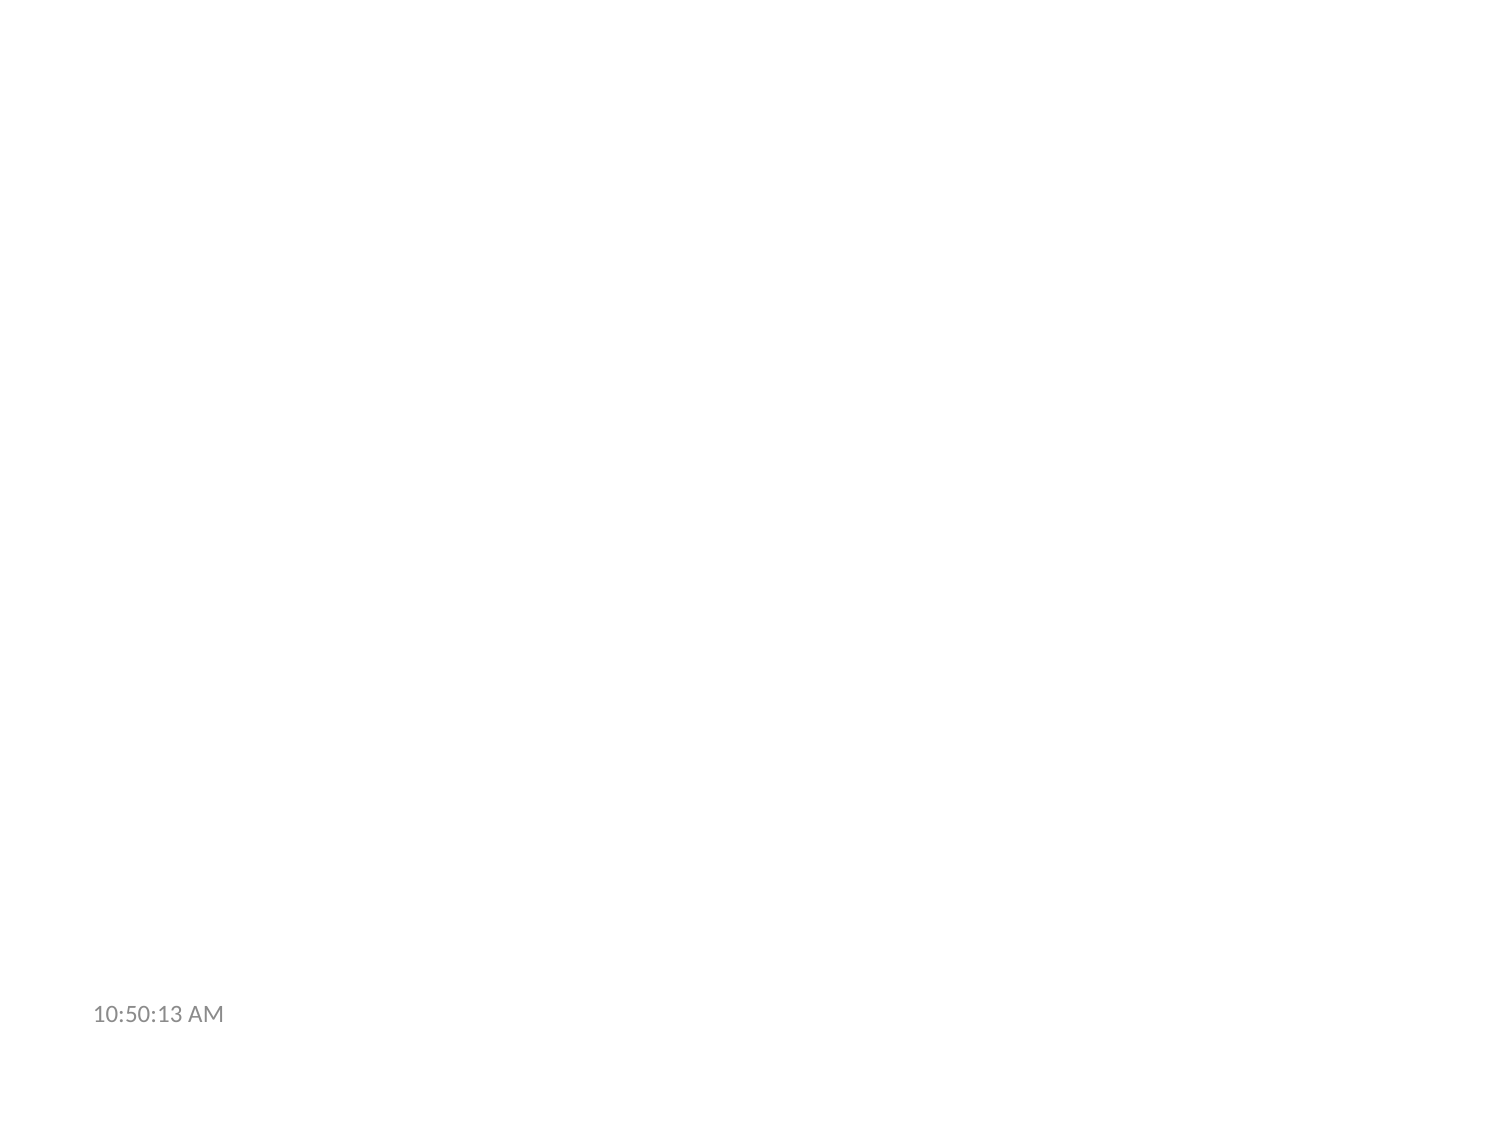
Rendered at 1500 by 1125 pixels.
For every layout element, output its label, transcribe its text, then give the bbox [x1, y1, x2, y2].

text_box 3:35:09 PM [77, 982, 428, 1043]
